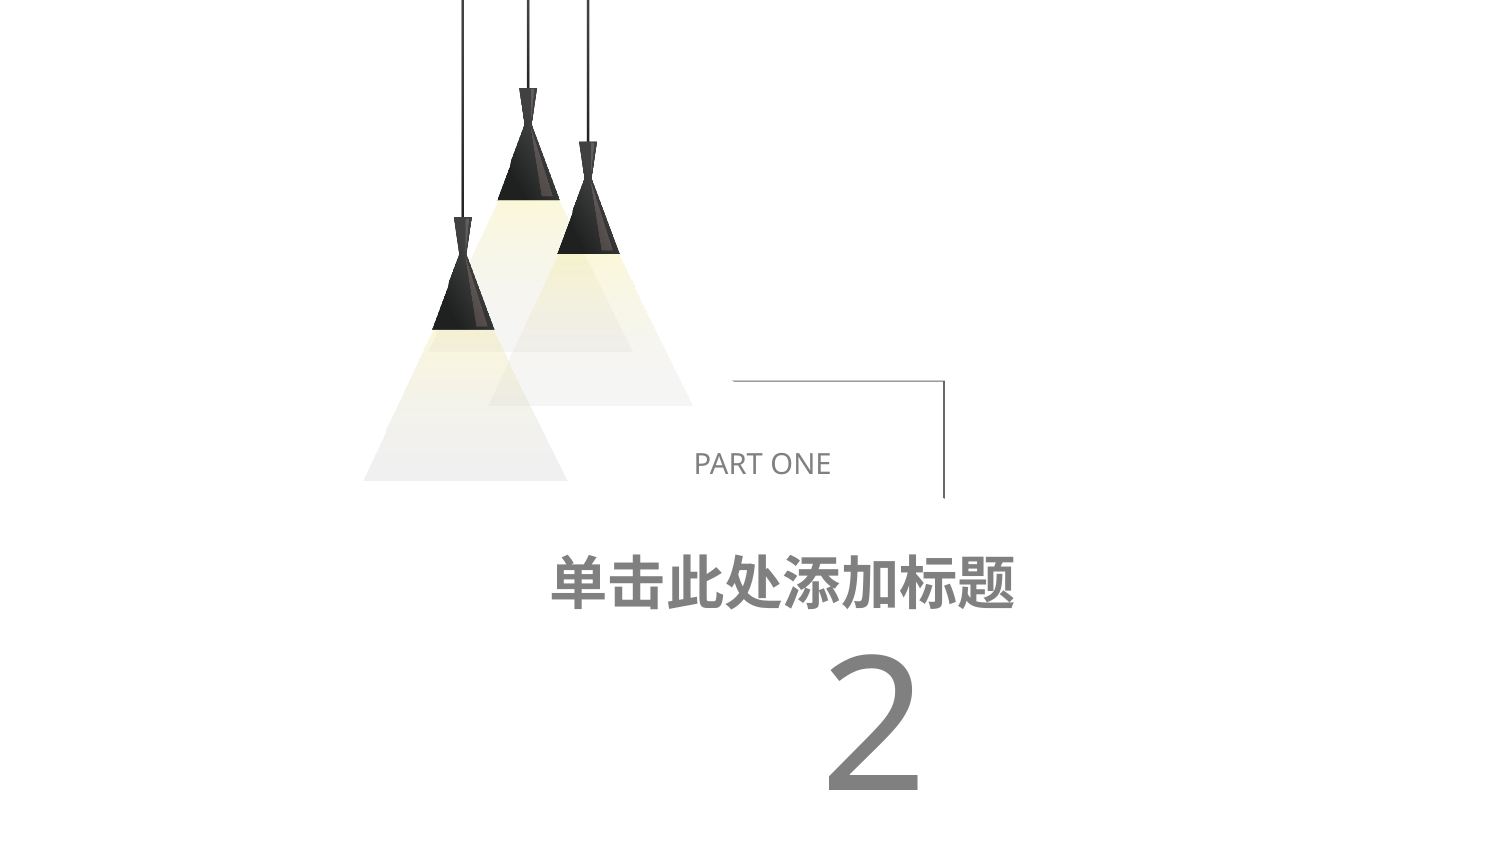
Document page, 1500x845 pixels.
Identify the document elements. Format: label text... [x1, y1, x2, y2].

text_box PART ONE [702, 439, 876, 486]
picture [354, 0, 698, 499]
text_box [730, 378, 947, 501]
text_box 单击此处添加标题 [449, 540, 791, 622]
text_box 2 [791, 372, 957, 834]
text_box 单击此处添加标题 [957, 540, 1117, 622]
